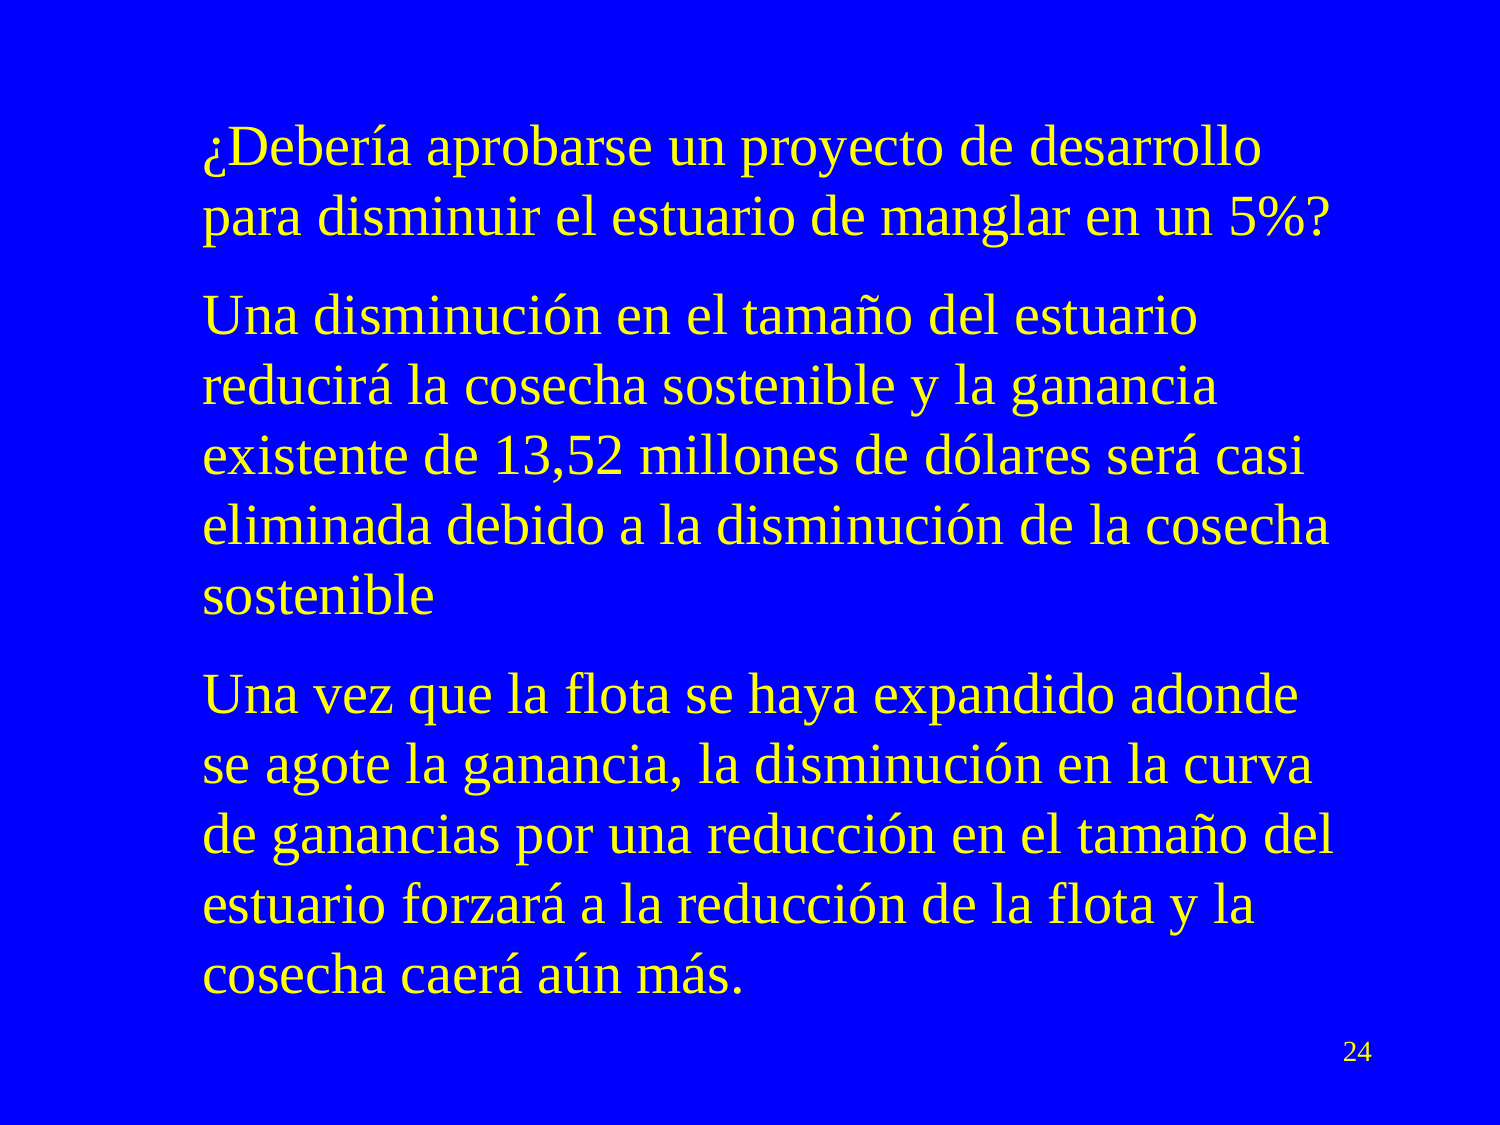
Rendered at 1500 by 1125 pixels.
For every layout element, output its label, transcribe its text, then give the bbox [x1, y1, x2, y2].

text_box ¿Debería aprobarse un proyecto de desarrollo para disminuir el estuario de manglar en un 5%? Una disminución en el tamaño del estuario reducirá la cosecha sostenible y la ganancia existente de 13,52 millones de dólares será casi eliminada debido a la disminución de la cosecha sostenible Una vez que la flota se haya expandido adonde se agote la ganancia, la disminución en la curva de ganancias por una reducción en el tamaño del estuario forzará a la reducción de la flota y la cosecha caerá aún más. [187, 99, 1375, 1013]
slide_number 24 [1074, 1024, 1388, 1101]
